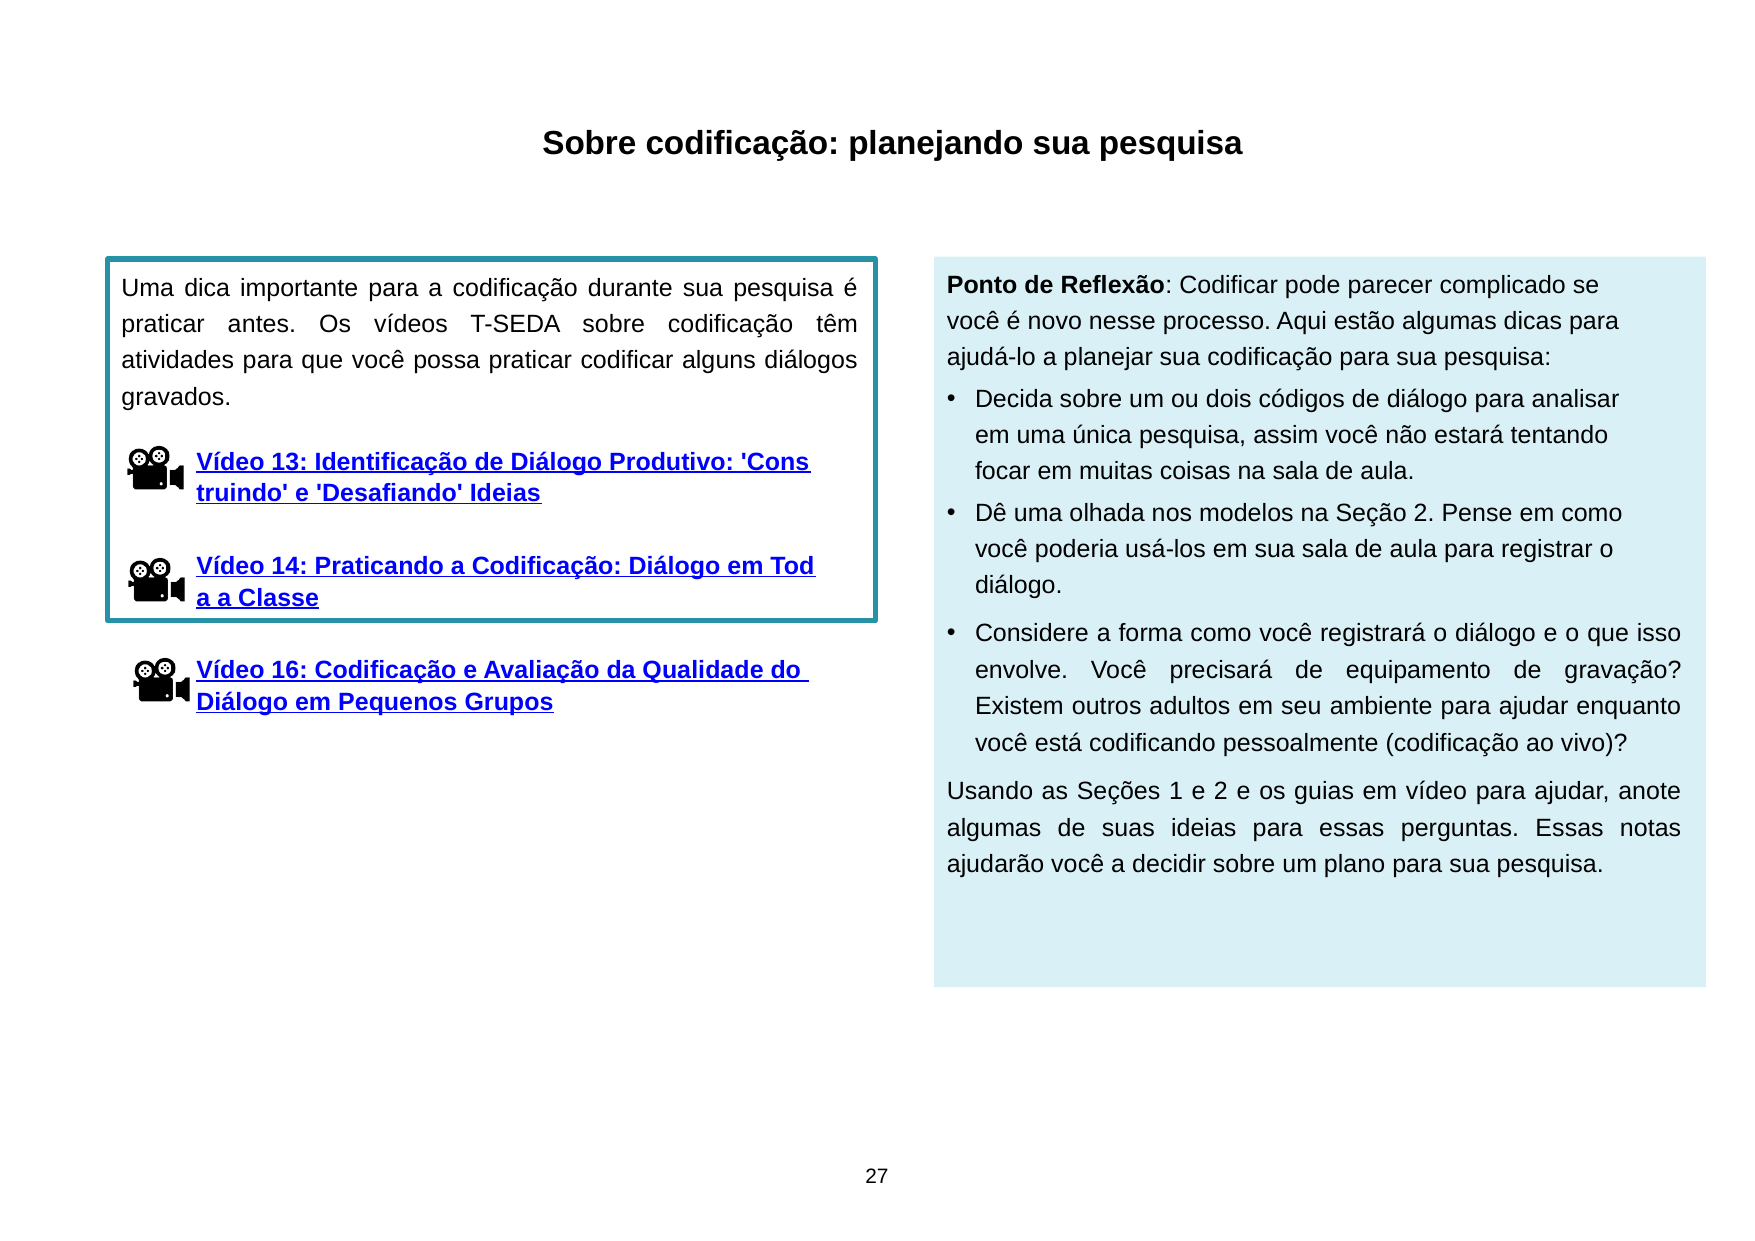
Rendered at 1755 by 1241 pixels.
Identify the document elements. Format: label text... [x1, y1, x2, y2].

text_box [127, 645, 195, 713]
text_box [122, 545, 190, 613]
text_box Ponto de Reflexão: Codificar pode parecer complicado se você é novo nesse processo. Aqui estão algumas dicas para ajudá-lo a planejar sua codificação para sua pesquisa: Decida sobre um ou dois códigos de diálogo para analisar em uma única pesquisa, assim você não estará tentando focar em muitas coisas na sala de aula. Dê uma olhada nos modelos na Seção 2. Pense em como você poderia usá-los em sua sala de aula para registrar o diálogo. Considere a forma como você registrará o diálogo e o que isso envolve. Você precisará de equipamento de gravação? Existem outros adultos em seu ambiente para ajudar enquanto você está codificando pessoalmente (codificação ao vivo)? Usando as Seções 1 e 2 e os guias em vídeo para ajudar, anote algumas de suas ideias para essas perguntas. Essas notas ajudarão você a decidir sobre um plano para sua pesquisa. [934, 256, 1706, 988]
text_box [121, 433, 189, 501]
text_box Uma dica importante para a codificação durante sua pesquisa é praticar antes. Os vídeos T-SEDA sobre codificação têm atividades para que você possa praticar codificar alguns diálogos gravados. Vídeo 13: Identificação de Diálogo Produtivo: 'Construindo' e 'Desafiando' Ideias Vídeo 14: Praticando a Codificação: Diálogo em Toda a Classe Vídeo 16: Codificação e Avaliação da Qualidade do Diálogo em Pequenos Grupos [107, 258, 876, 621]
text_box Sobre codificação: planejando sua pesquisa [540, 121, 1290, 162]
slide_number 27 [861, 1162, 893, 1241]
